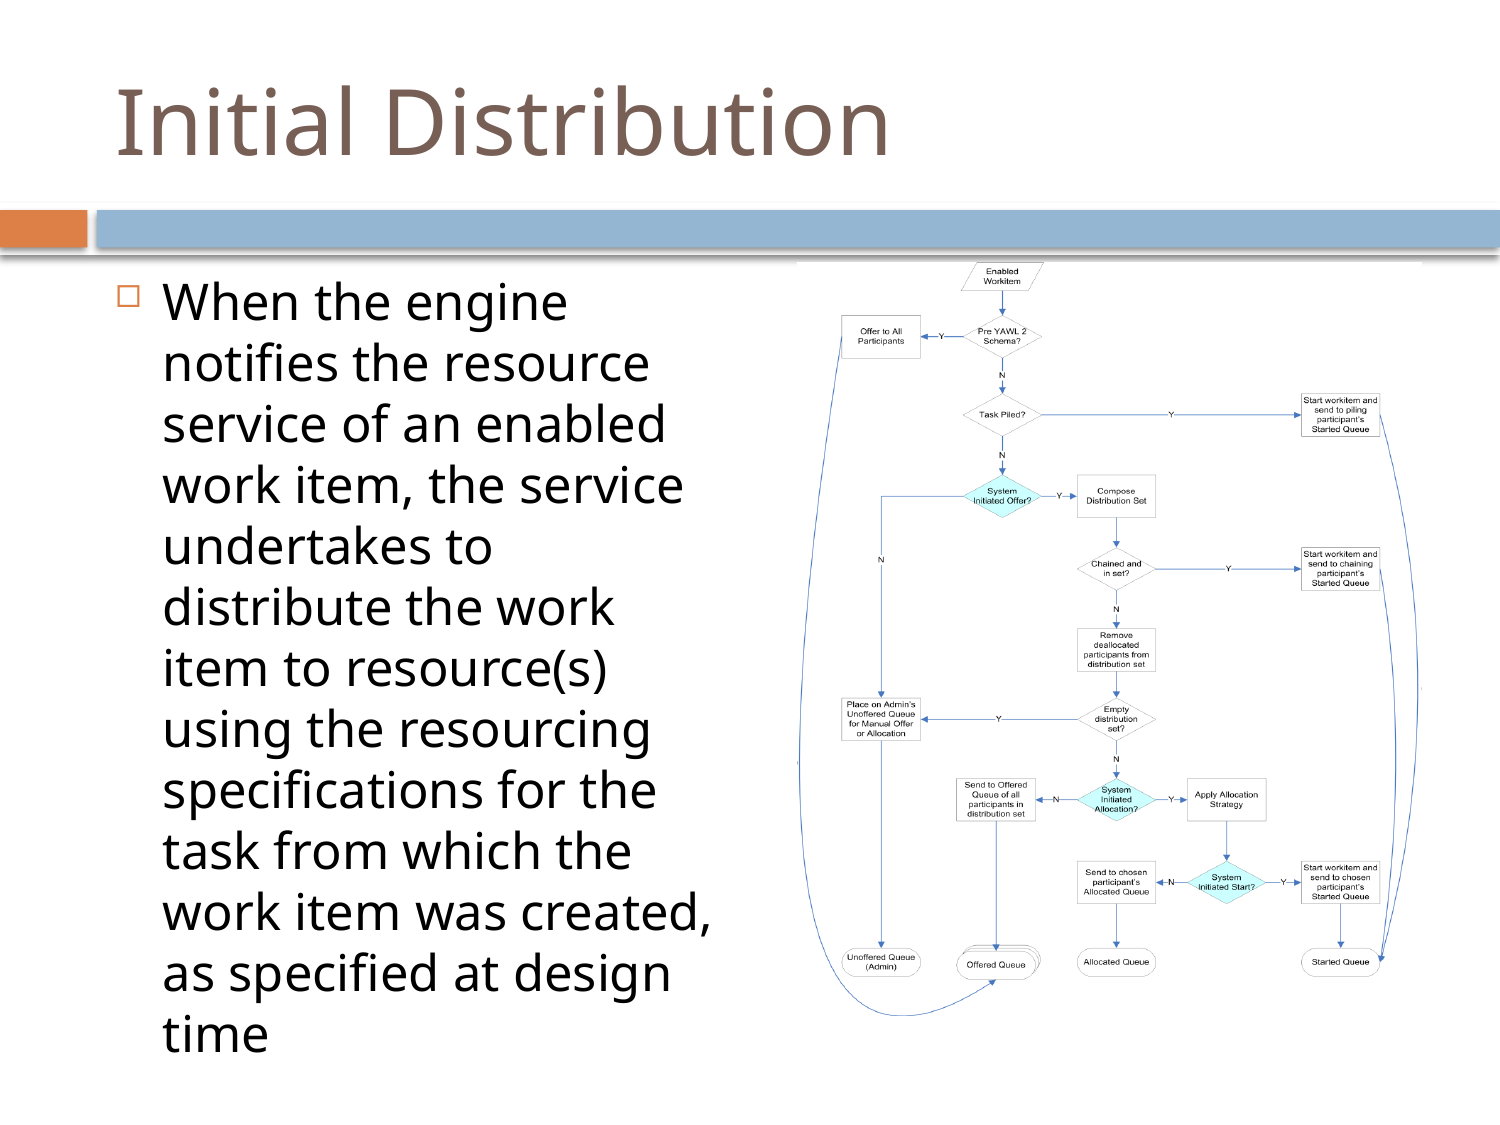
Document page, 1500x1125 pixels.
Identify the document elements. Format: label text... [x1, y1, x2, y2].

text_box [789, 262, 1439, 1016]
list When the engine notifies the resource service of an enabled work item, the service undertakes to distribute the work item to resource(s) using the resourcing specifications for the task from which the work item was created, as specified at design time [100, 262, 743, 1081]
title Initial Distribution [100, 37, 1438, 200]
